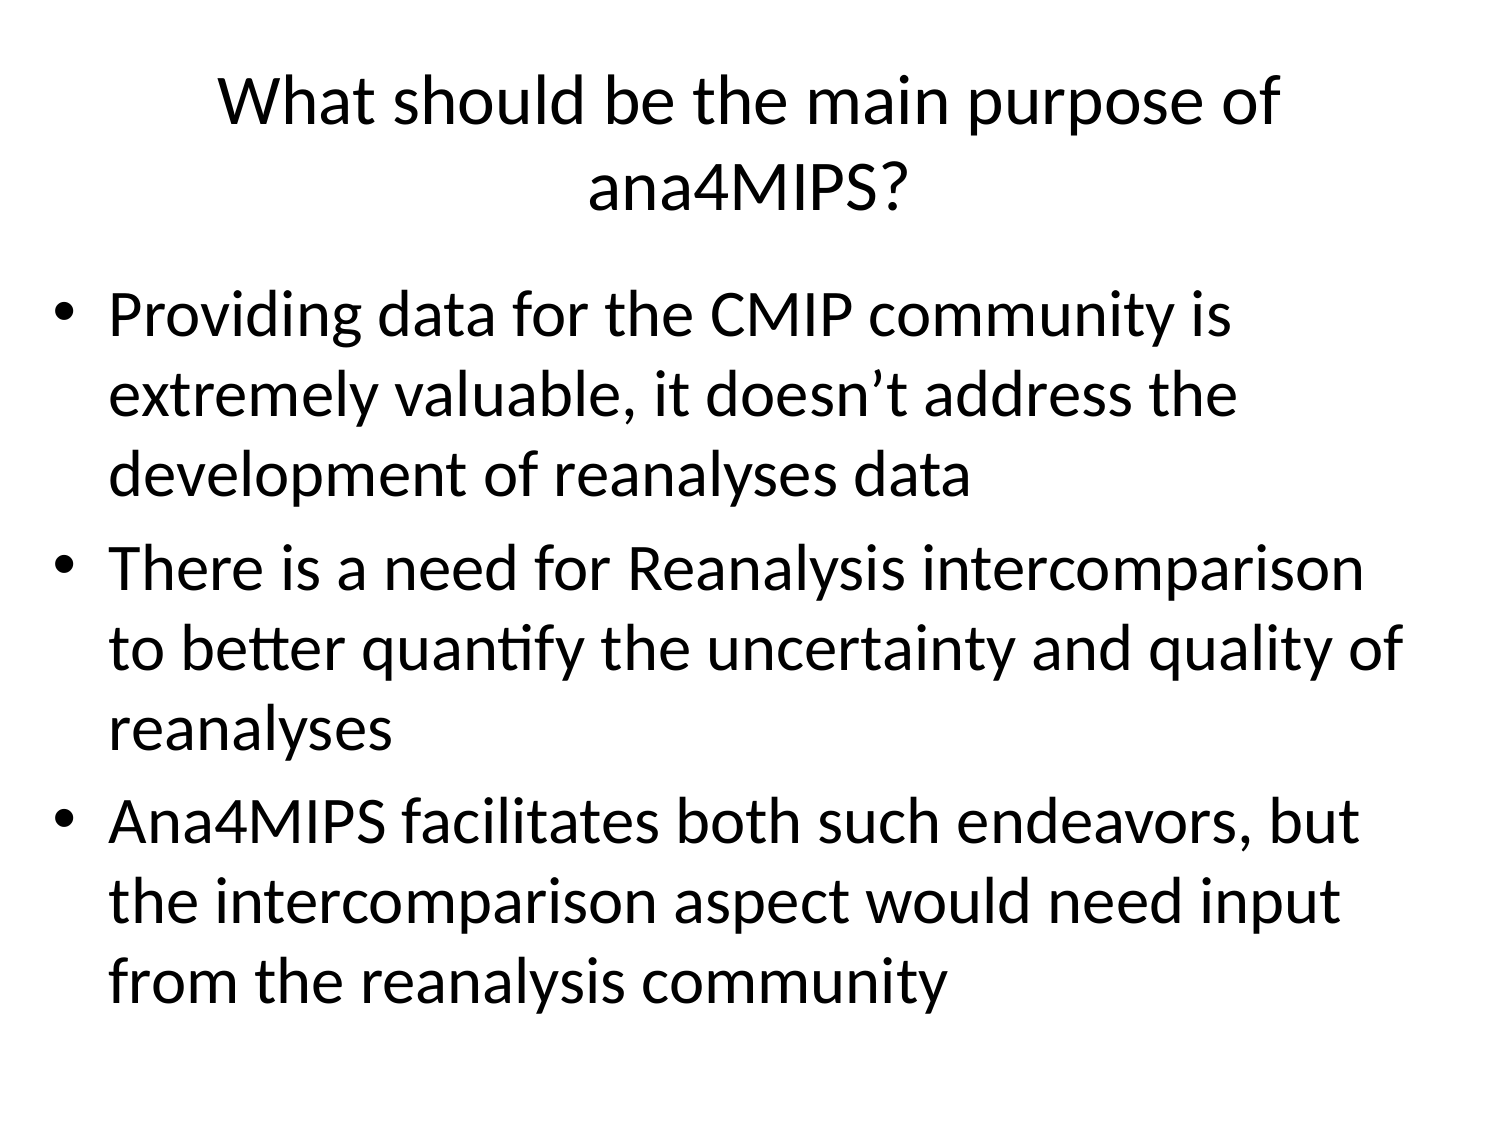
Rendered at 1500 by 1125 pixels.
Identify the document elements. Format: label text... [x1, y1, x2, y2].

list Providing data for the CMIP community is extremely valuable, it doesn’t address the development of reanalyses data There is a need for Reanalysis intercomparison to better quantify the uncertainty and quality of reanalyses Ana4MIPS facilitates both such endeavors, but the intercomparison aspect would need input from the reanalysis community [37, 262, 1450, 1088]
title What should be the main purpose of ana4MIPS? [75, 45, 1425, 233]
